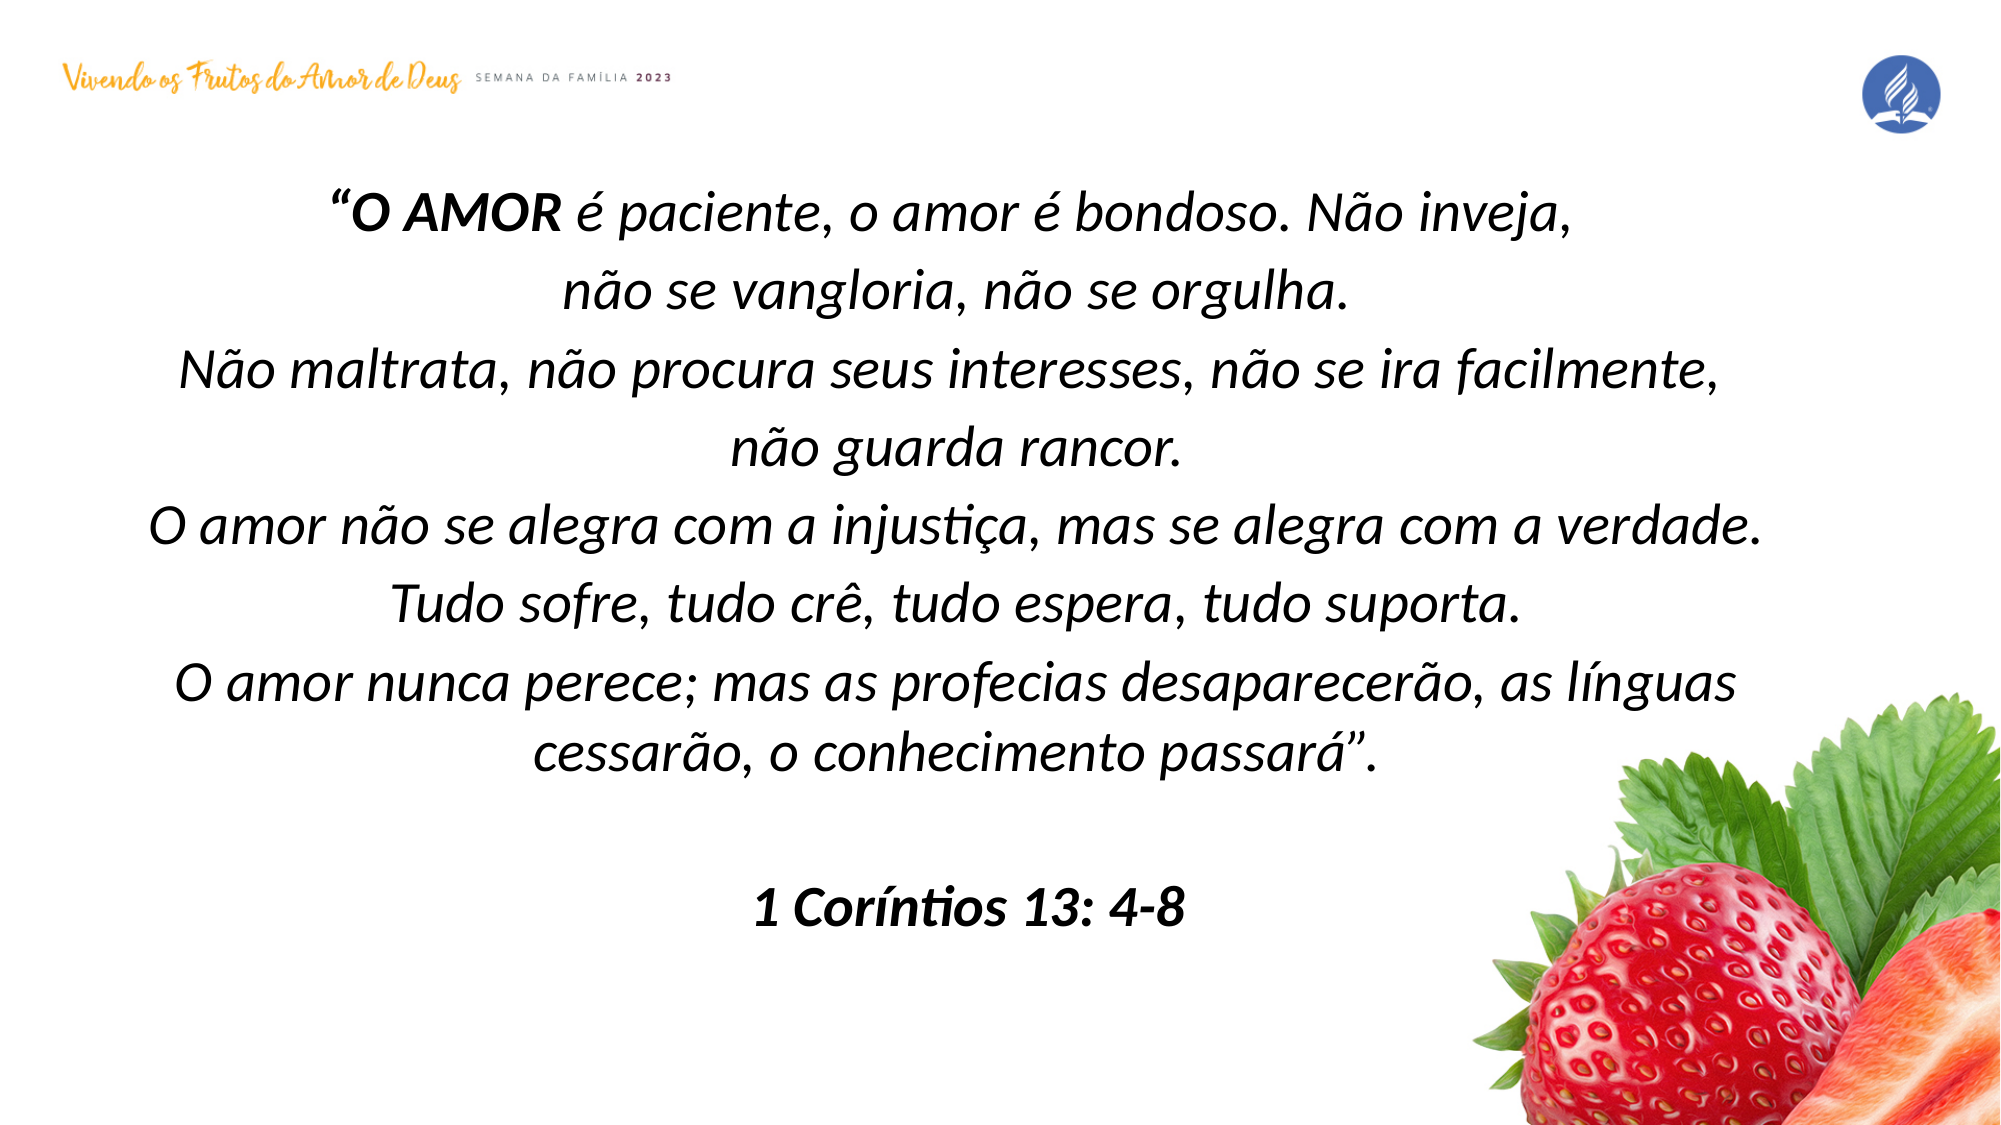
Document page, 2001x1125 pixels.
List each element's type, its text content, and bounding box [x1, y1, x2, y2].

text_box “O AMOR é paciente, o amor é bondoso. Não inveja, não se vangloria, não se orgulha. Não maltrata, não procura seus interesses, não se ira facilmente, não guarda rancor. O amor não se alegra com a injustiça, mas se alegra com a verdade. Tudo sofre, tudo crê, tudo espera, tudo suporta. O amor nunca perece; mas as profecias desaparecerão, as línguas cessarão, o conhecimento passará”. [103, 166, 1833, 790]
text_box 1 Coríntios 13: 4-8 [446, 860, 1490, 946]
picture [0, 0, 2001, 1125]
